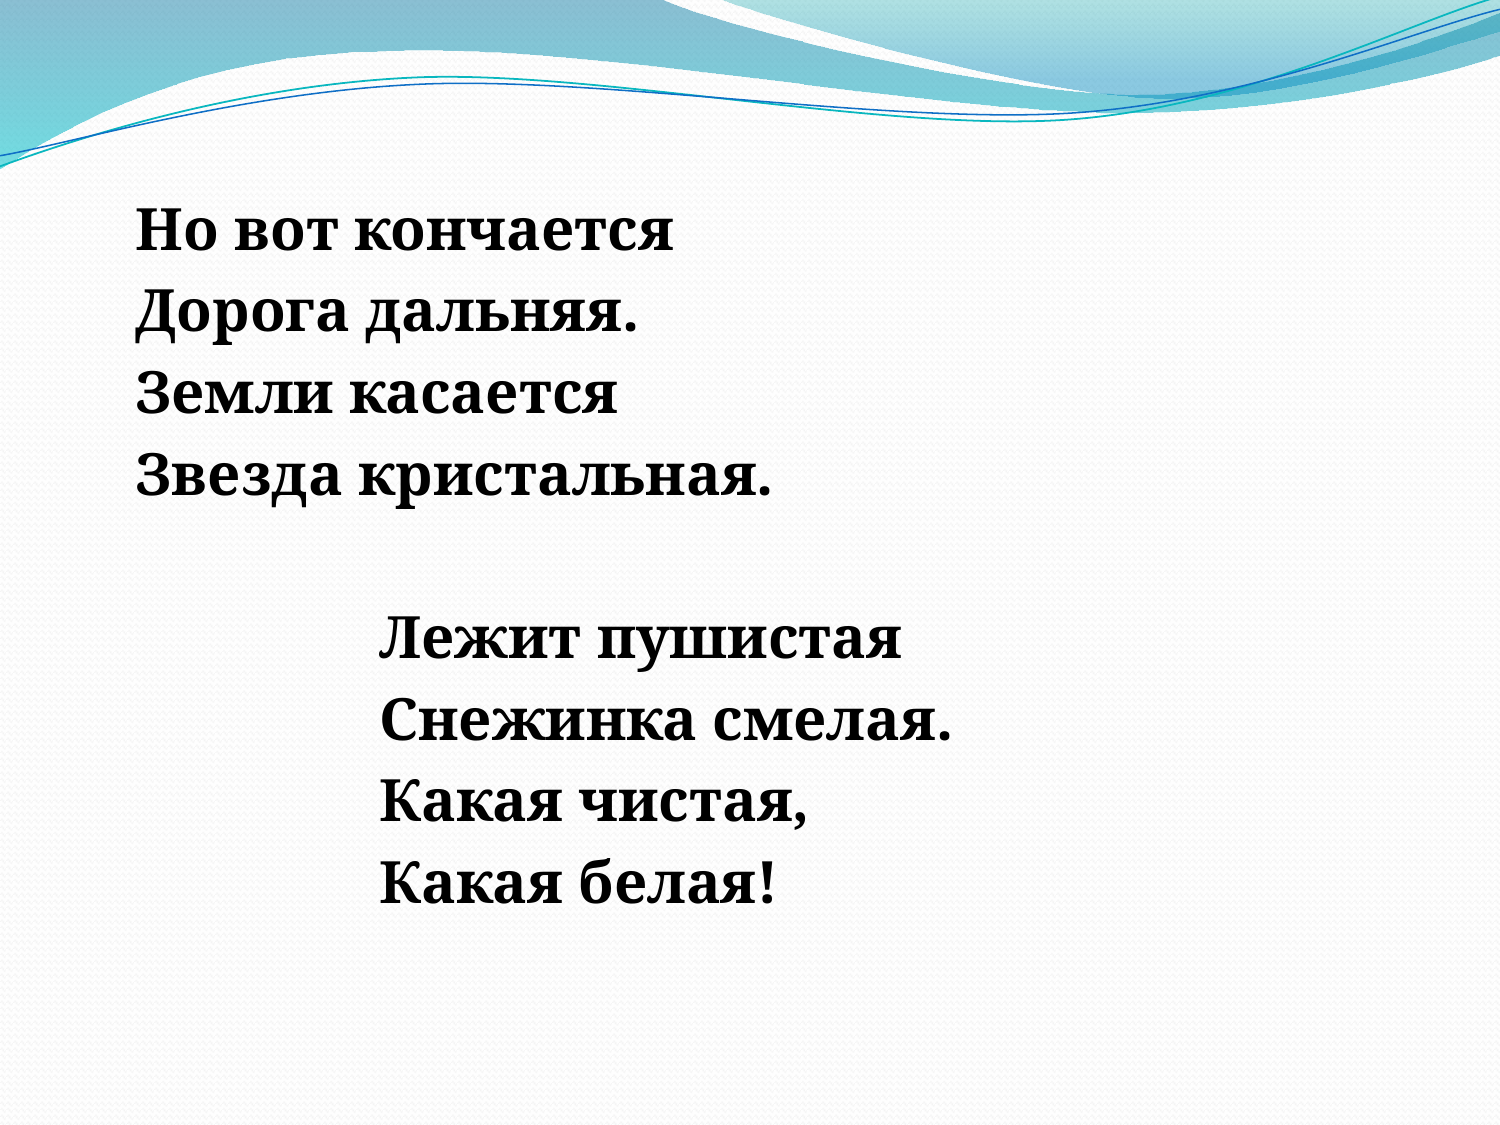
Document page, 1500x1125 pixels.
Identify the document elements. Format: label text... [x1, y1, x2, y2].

list Но вот кончается Дорога дальняя. Земли касается Звезда кристальная. Лежит пушистая Снежинка смелая. Какая чистая, Какая белая! [75, 184, 1425, 1038]
